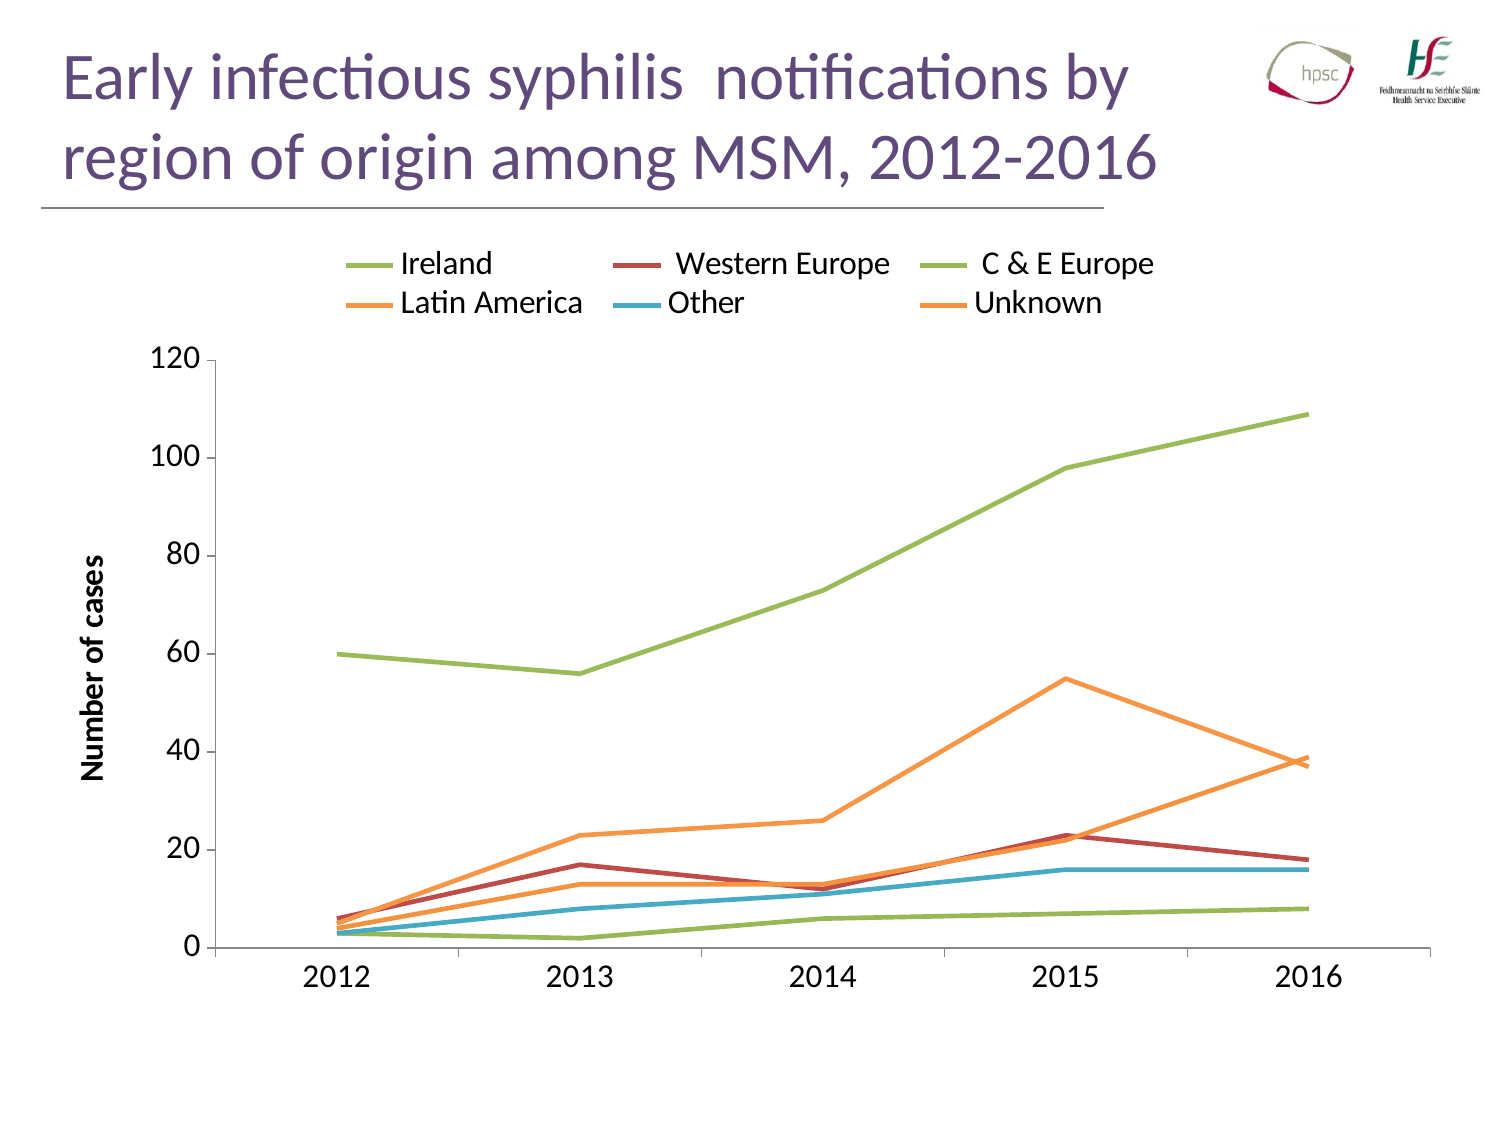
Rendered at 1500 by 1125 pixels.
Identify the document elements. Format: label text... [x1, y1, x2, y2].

title Early infectious syphilis notifications by region of origin among MSM, 2012-2016 [46, 101, 1500, 185]
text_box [1257, 23, 1484, 122]
chart [41, 231, 1459, 1012]
